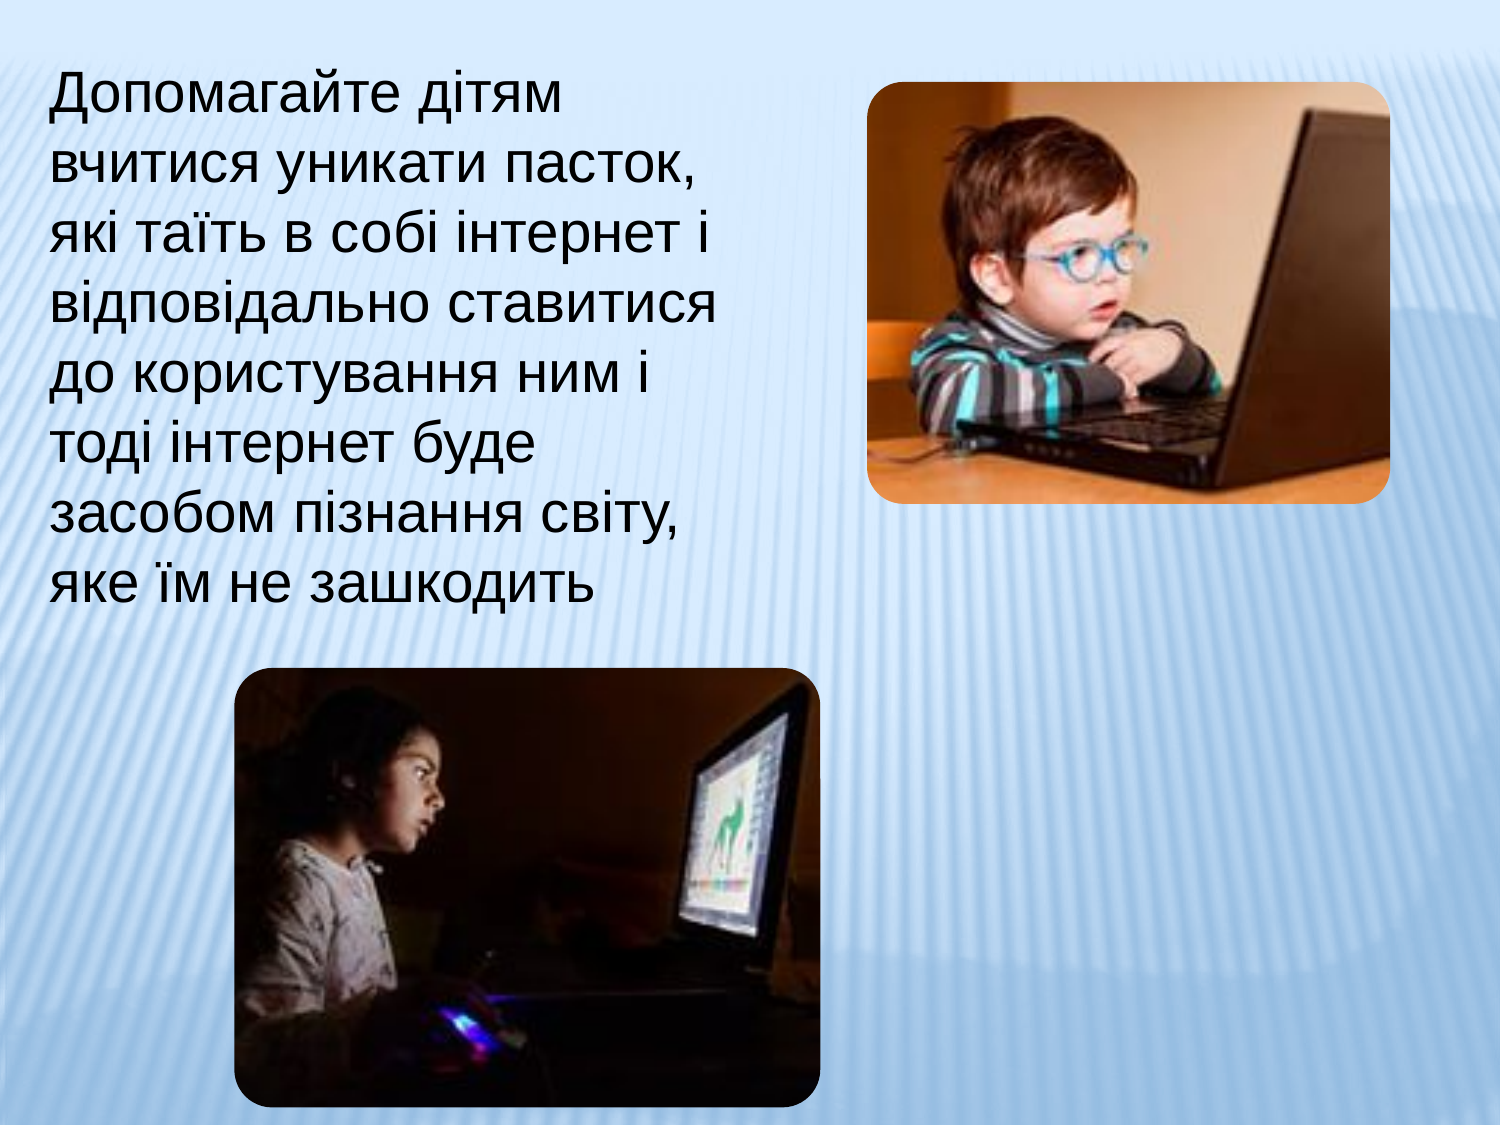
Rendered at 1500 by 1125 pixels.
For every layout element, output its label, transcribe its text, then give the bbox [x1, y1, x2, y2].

picture [234, 667, 821, 1108]
text_box Допомагайте дітям вчитися уникати пасток, які таїть в собі інтернет і відповідально ставитися до користування ним і тоді інтернет буде засобом пізнання світу, яке їм не зашкодить [35, 46, 786, 622]
picture [866, 81, 1391, 505]
